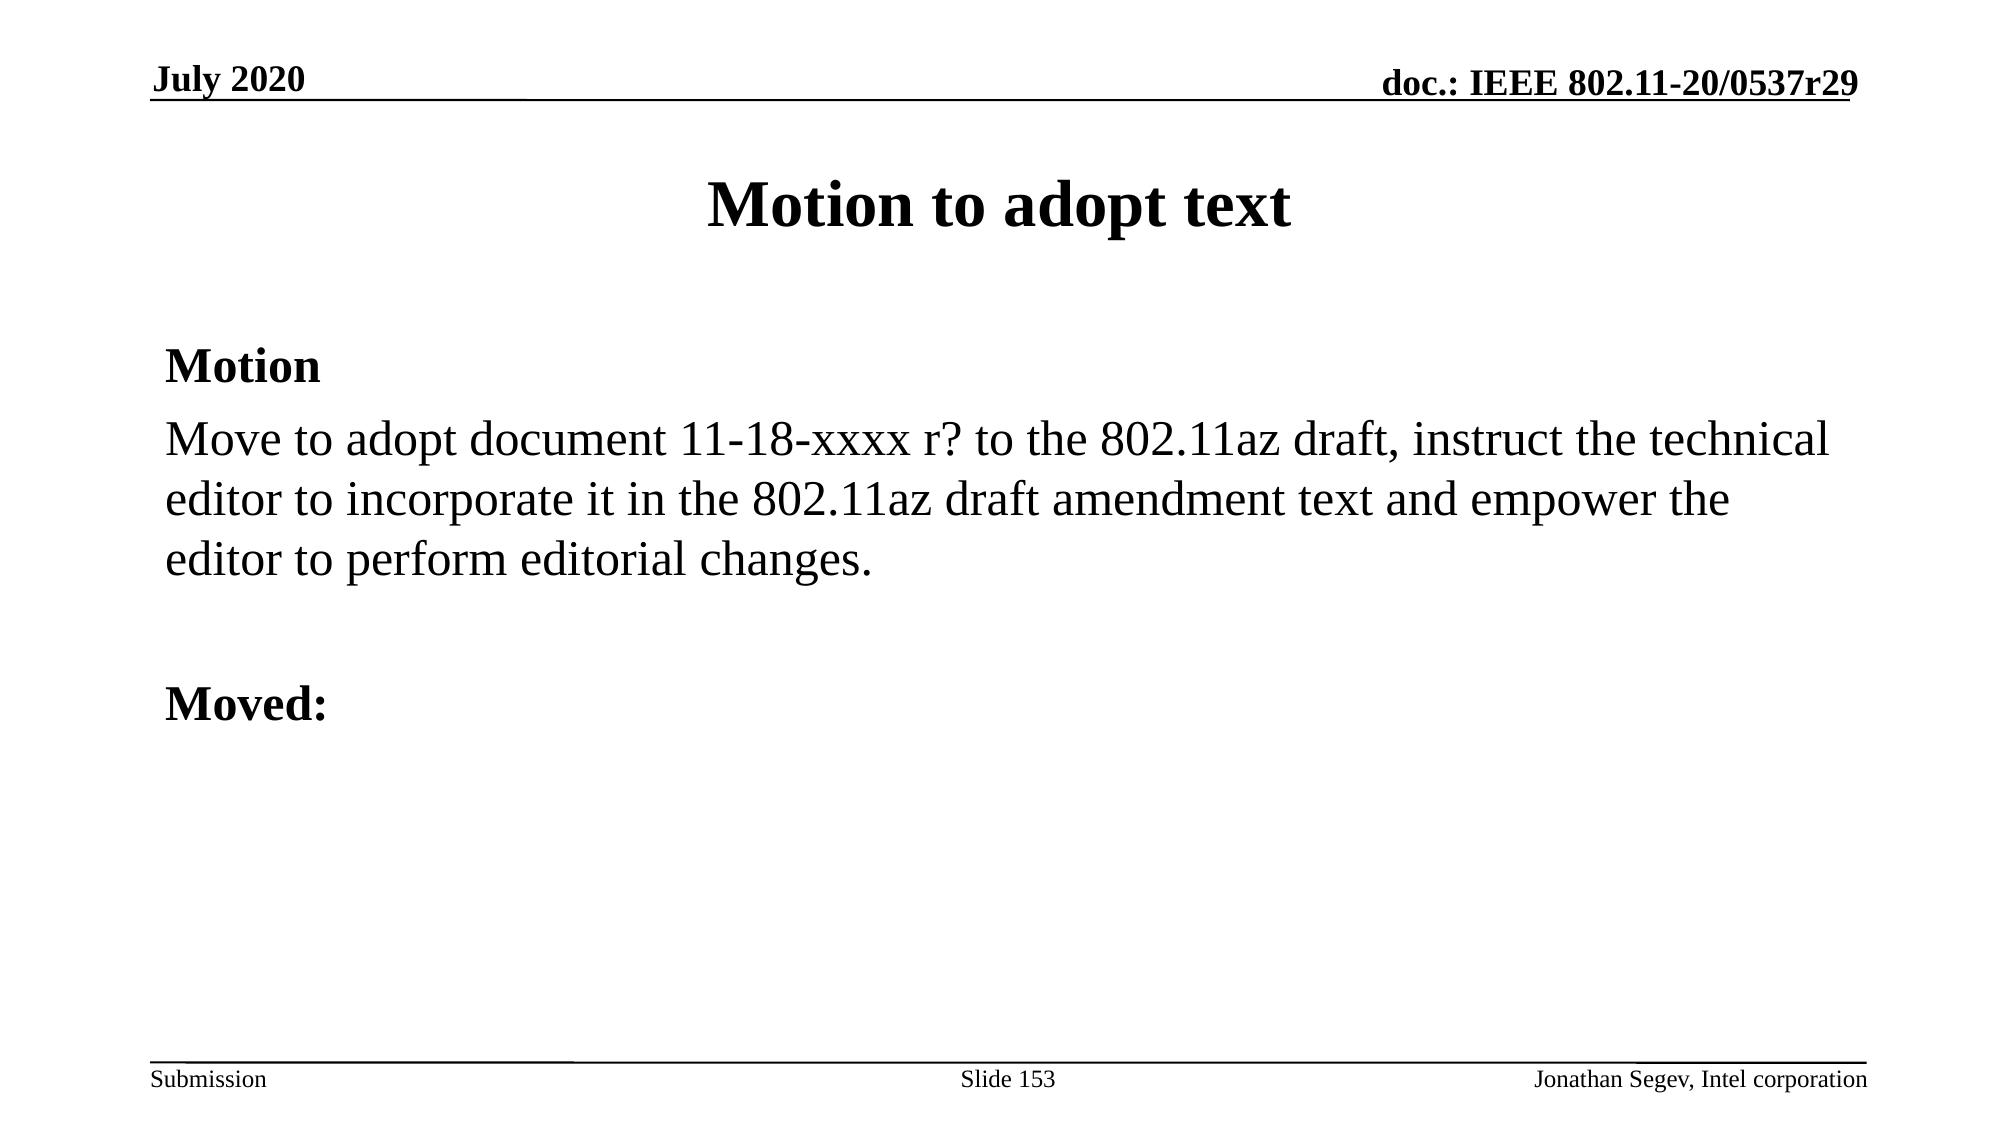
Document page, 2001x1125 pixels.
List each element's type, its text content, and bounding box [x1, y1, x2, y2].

slide_number Slide 153 [950, 1061, 1067, 1123]
title Motion to adopt text [149, 112, 1850, 288]
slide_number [152, 54, 563, 100]
list Motion Move to adopt document 11-18-xxxx r? to the 802.11az draft, instruct the technical editor to incorporate it in the 802.11az draft amendment text and empower the editor to perform editorial changes. Moved: [149, 324, 1850, 1000]
footer Jonathan Segev, Intel corporation [1171, 1061, 1869, 1093]
